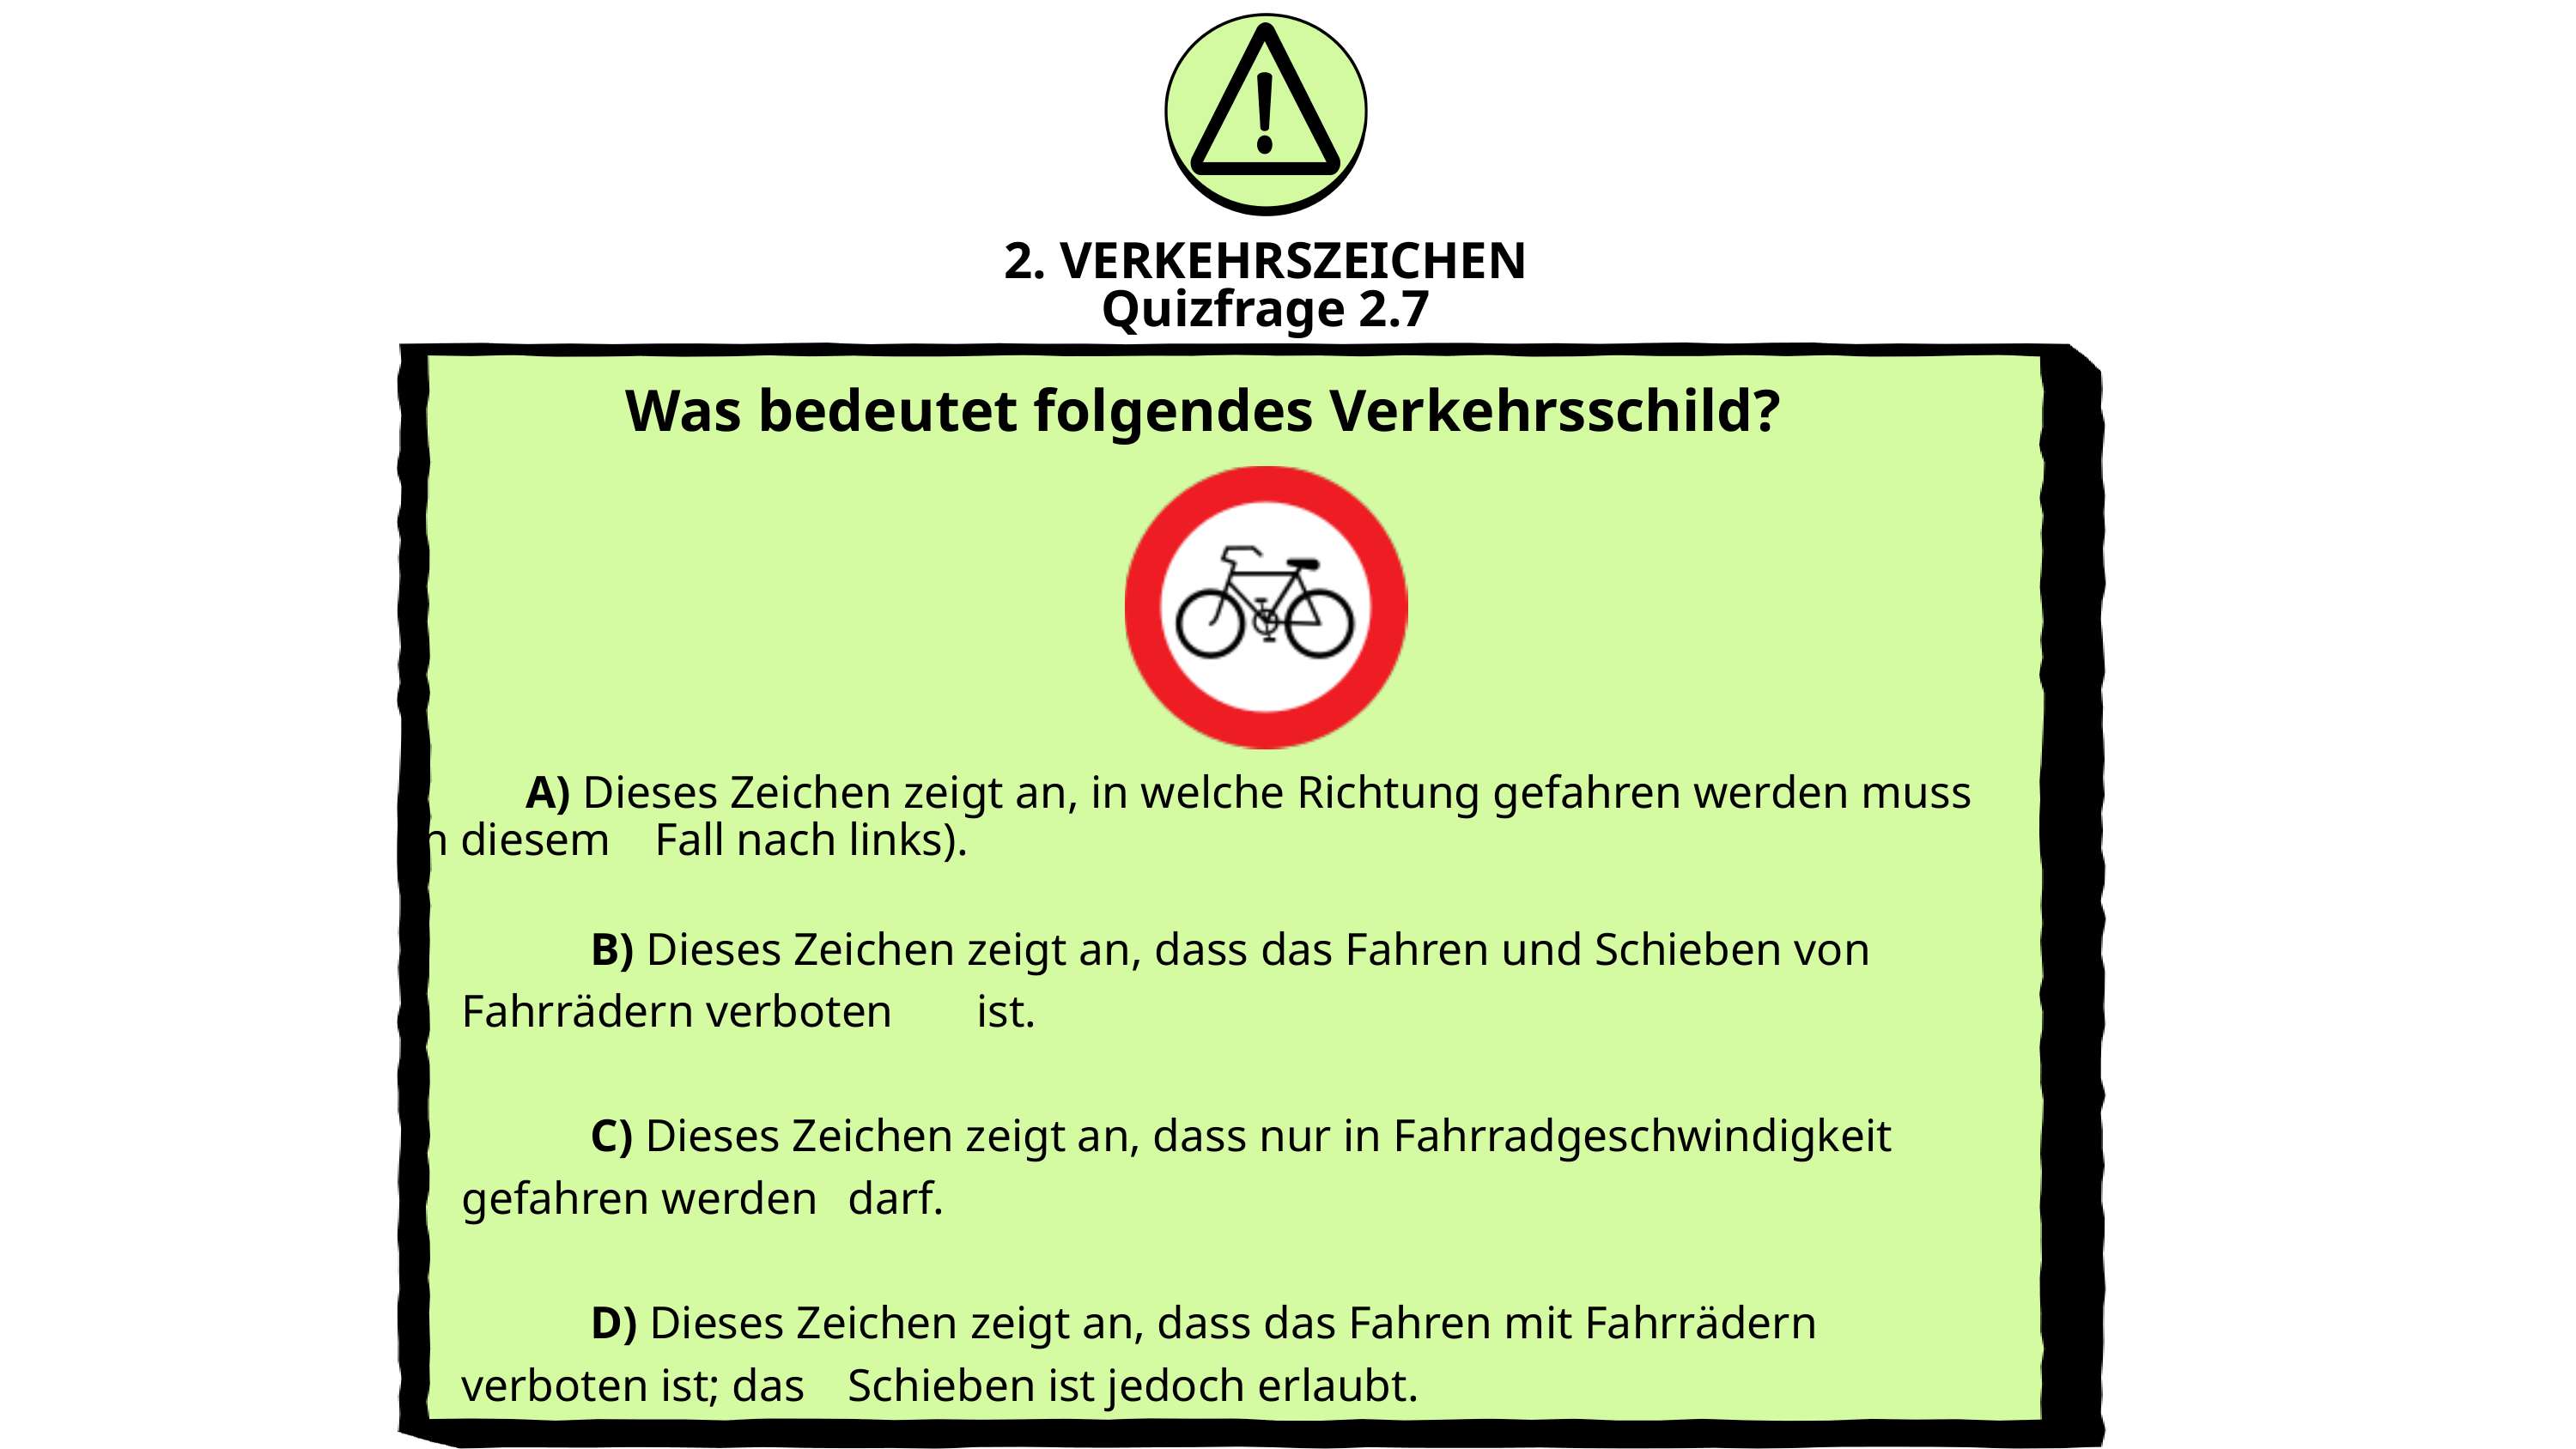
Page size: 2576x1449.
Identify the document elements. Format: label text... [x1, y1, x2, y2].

text_box [1164, 13, 1368, 216]
picture [1124, 466, 1408, 749]
text_box [397, 342, 2106, 1449]
text_box [1190, 22, 1343, 175]
text_box Was bedeutet folgendes Verkehrsschild? A) Dieses Zeichen zeigt an, in welche Richtung gefahren werden muss (in diesem Fall nach links). B) Dieses Zeichen zeigt an, dass das Fahren und Schieben von Fahrrädern verboten ist. C) Dieses Zeichen zeigt an, dass nur in Fahrradgeschwindigkeit gefahren werden darf. D) Dieses Zeichen zeigt an, dass das Fahren mit Fahrrädern verboten ist; das Schieben ist jedoch erlaubt. [397, 364, 2010, 1449]
text_box 2. VERKEHRSZEICHEN Quizfrage 2.7 [927, 241, 1606, 336]
